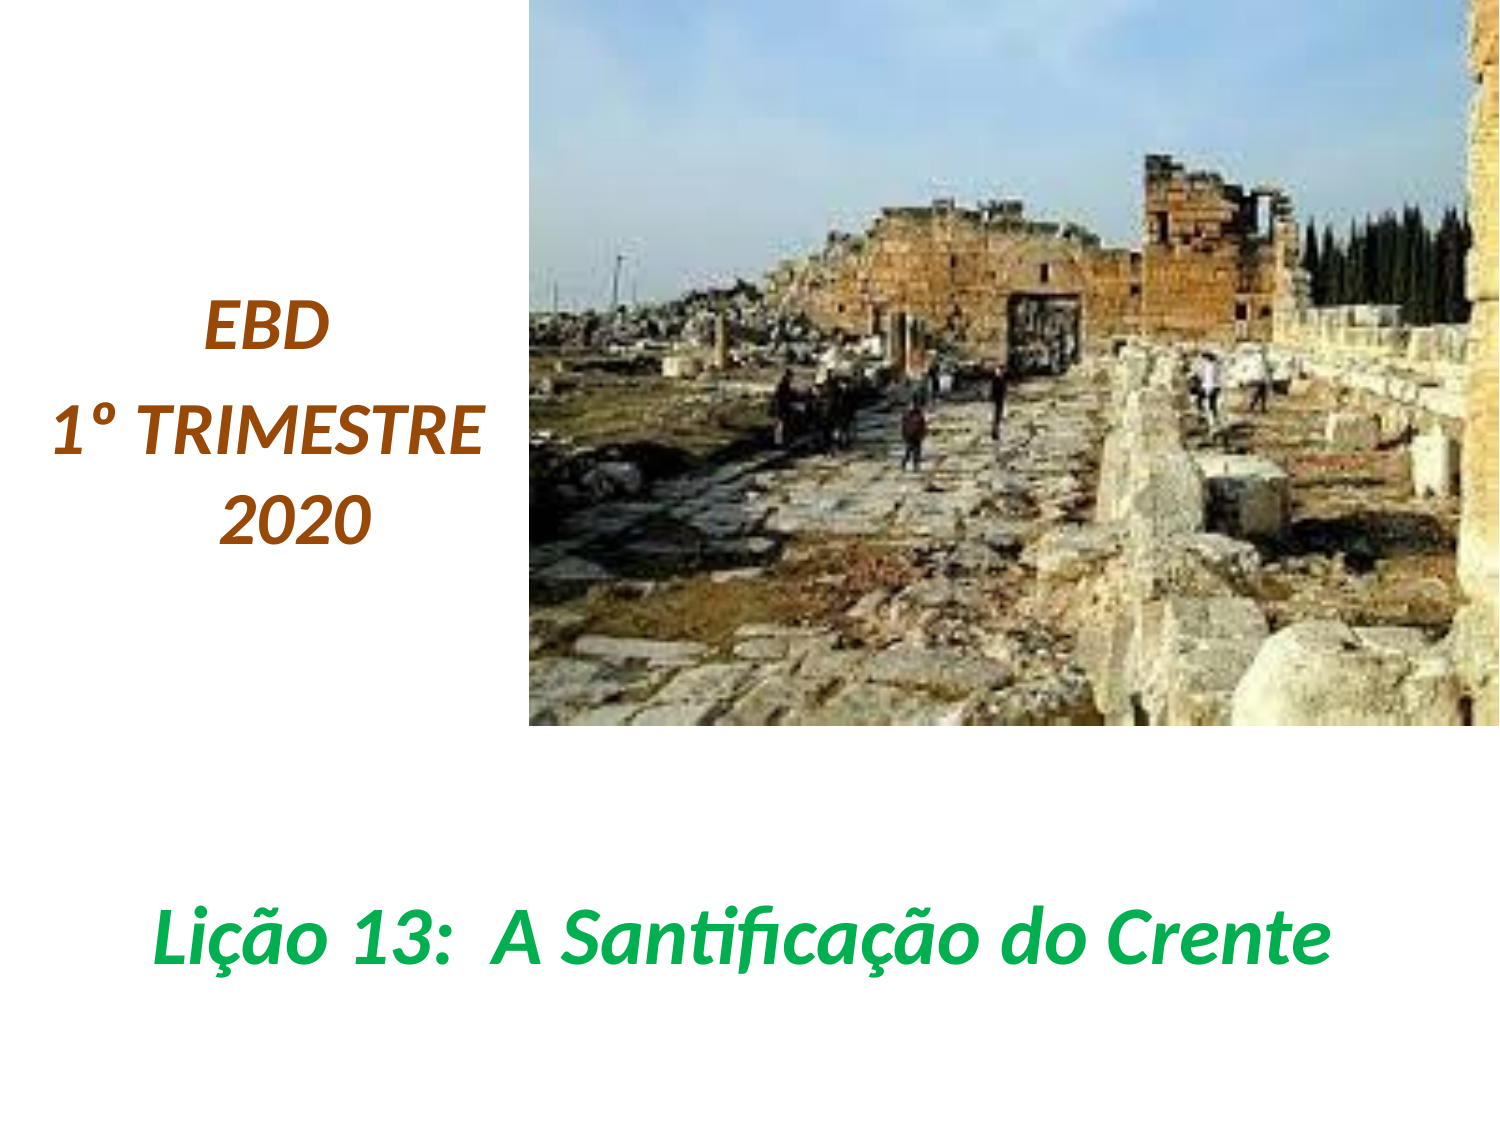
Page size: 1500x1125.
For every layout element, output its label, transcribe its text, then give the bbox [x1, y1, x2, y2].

subtitle EBD 1º TRIMESTRE 2020 [11, 267, 523, 606]
picture [529, 0, 1499, 726]
text_box Lição 13: A Santificação do Crente [109, 873, 1362, 989]
